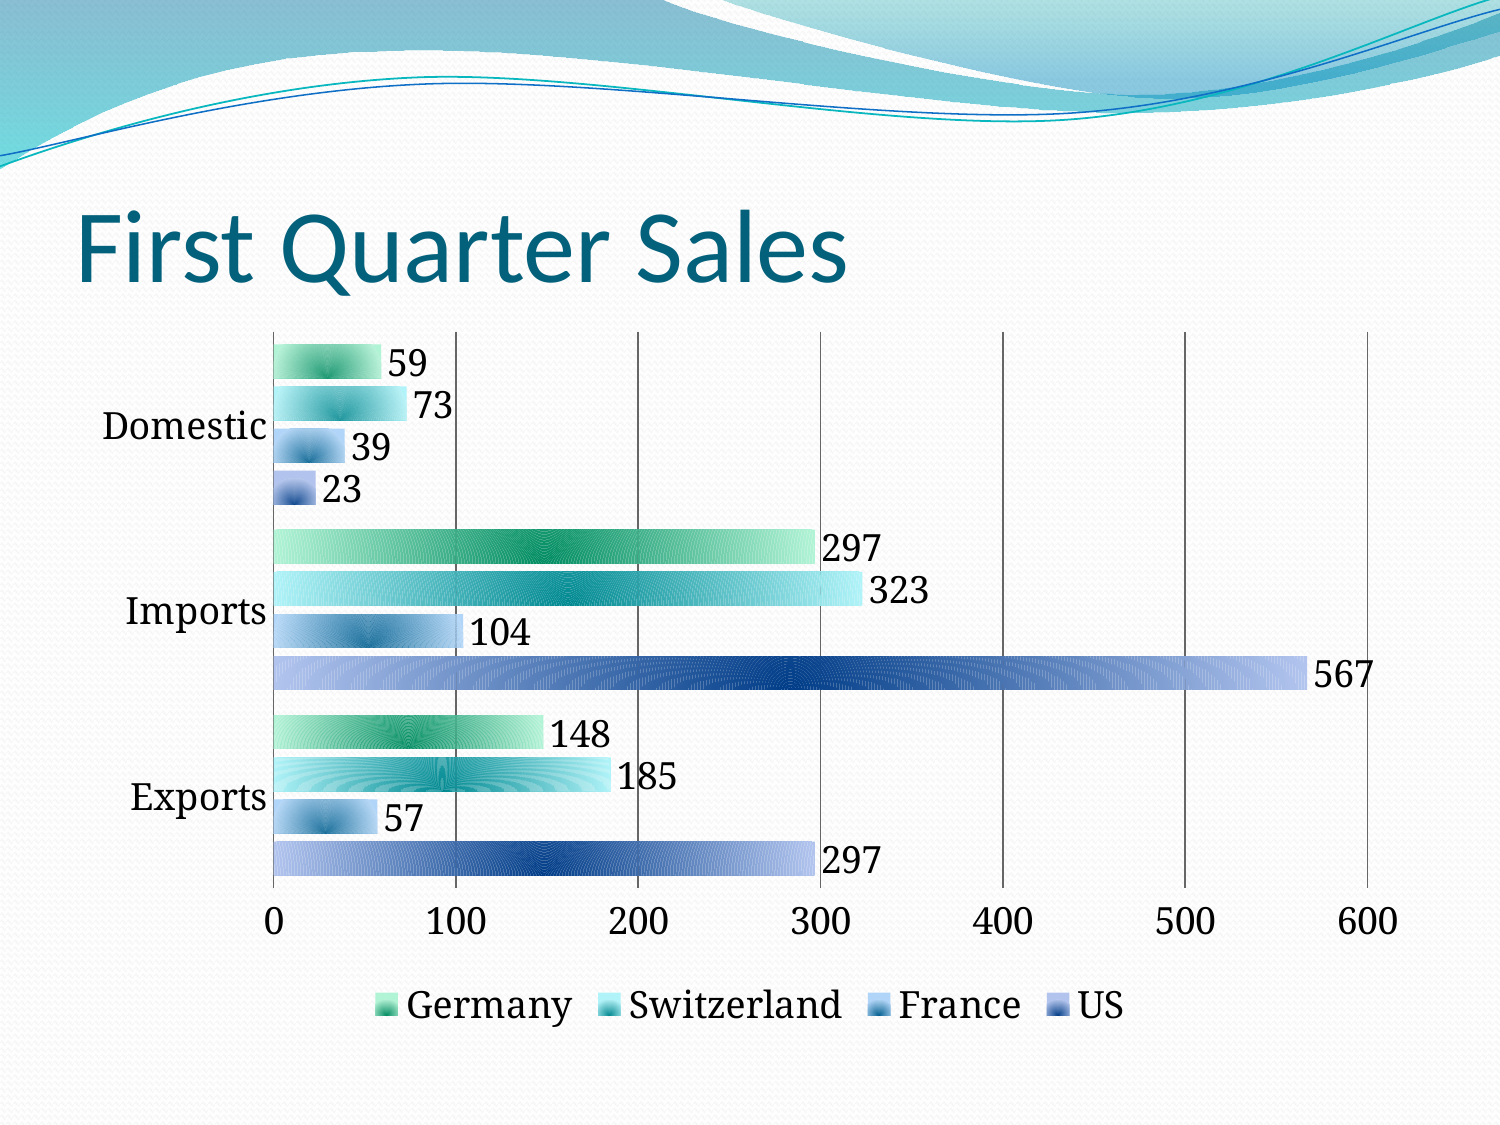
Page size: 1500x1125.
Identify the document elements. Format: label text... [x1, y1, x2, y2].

title First Quarter Sales [75, 115, 1425, 303]
chart [74, 317, 1426, 1038]
